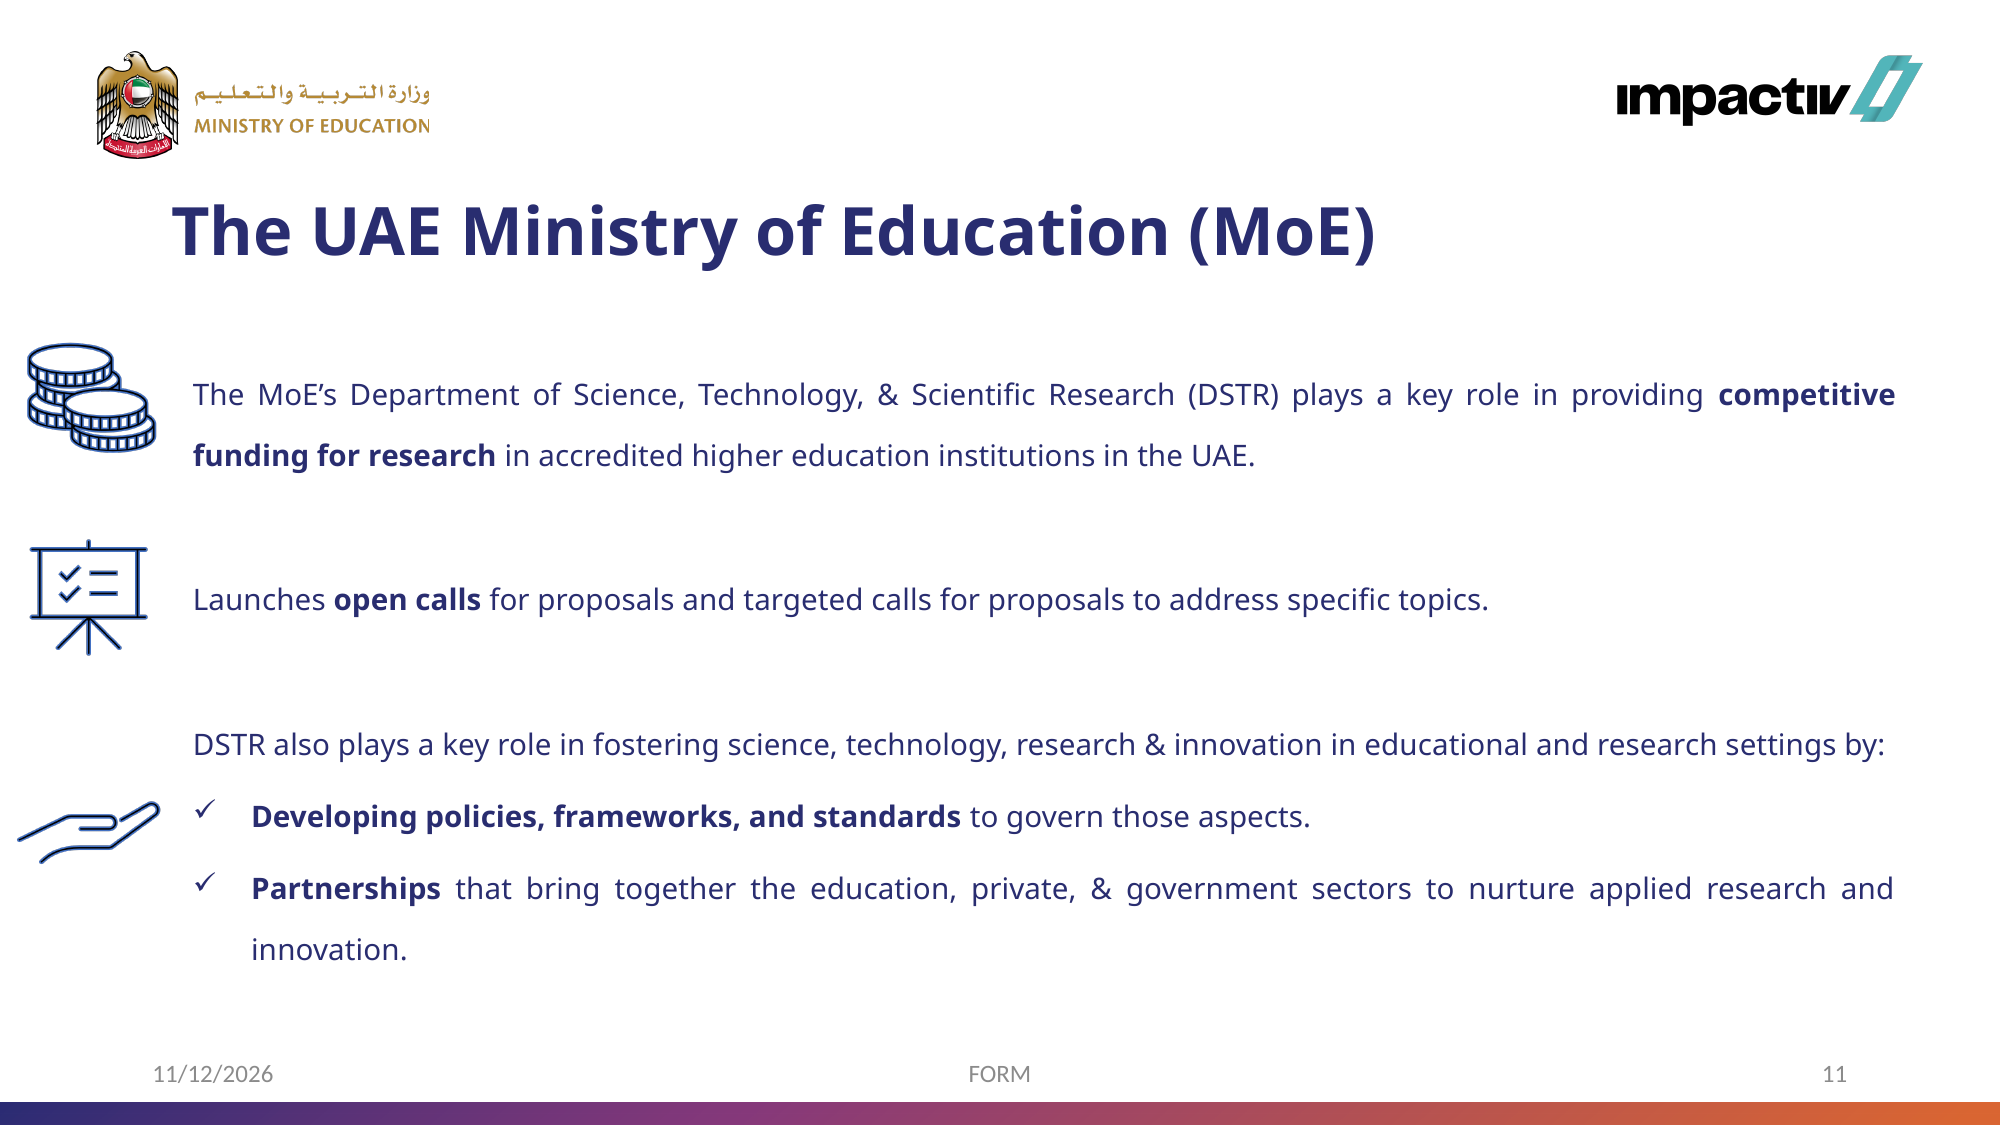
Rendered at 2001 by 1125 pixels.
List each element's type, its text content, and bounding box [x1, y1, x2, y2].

list The MoE’s Department of Science, Technology, & Scientific Research (DSTR) plays a key role in providing competitive funding for research in accredited higher education institutions in the UAE. Launches open calls for proposals and targeted calls for proposals to address specific topics. DSTR also plays a key role in fostering science, technology, research & innovation in educational and research settings by: Developing policies, frameworks, and standards to govern those aspects. Partnerships that bring together the education, private, & government sectors to nurture applied research and innovation. [177, 343, 1911, 1024]
slide_number 11 [1412, 1042, 1863, 1103]
picture [13, 521, 164, 672]
footer FORM [662, 1042, 1338, 1103]
title The UAE Ministry of Education (MoE) [156, 161, 1622, 278]
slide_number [137, 1042, 588, 1103]
picture [13, 757, 164, 908]
picture [1610, 52, 1929, 128]
picture [13, 322, 164, 473]
